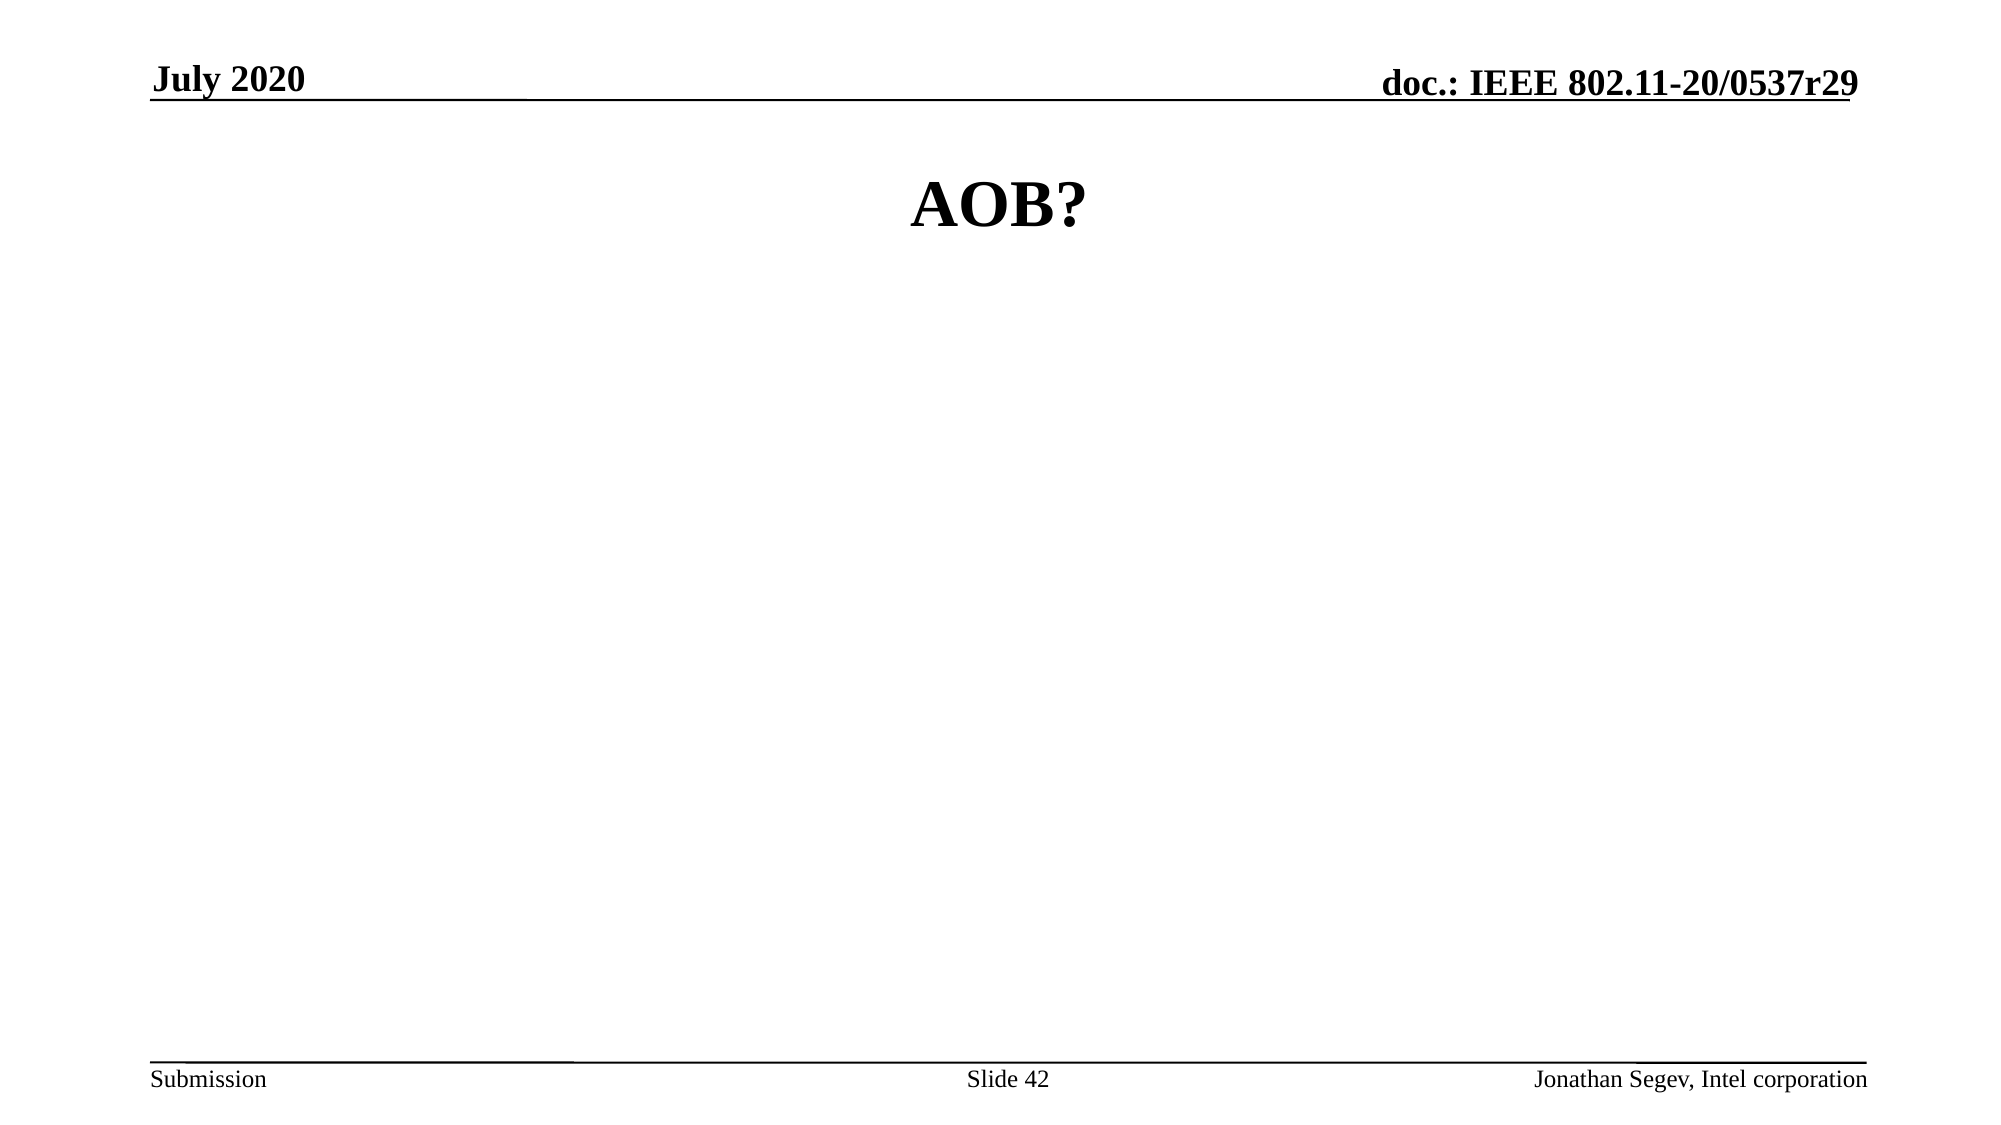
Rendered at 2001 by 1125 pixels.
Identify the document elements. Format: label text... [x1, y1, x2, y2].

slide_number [152, 54, 563, 100]
title AOB? [149, 112, 1850, 288]
footer Jonathan Segev, Intel corporation [1171, 1061, 1869, 1093]
slide_number Slide 42 [950, 1061, 1067, 1123]
